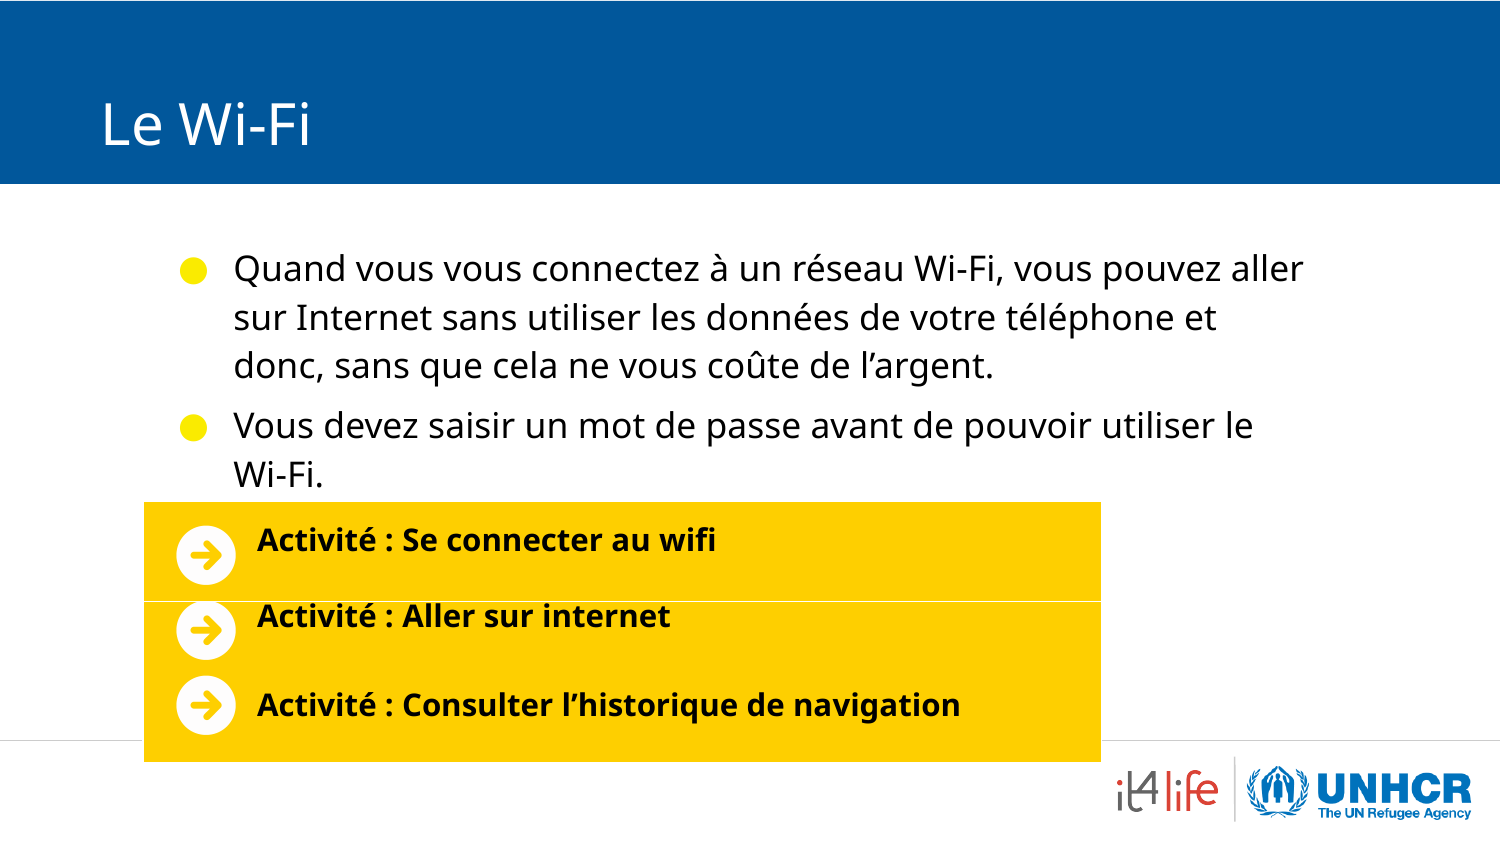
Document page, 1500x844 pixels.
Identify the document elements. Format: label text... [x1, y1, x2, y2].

picture [0, 184, 1500, 844]
table_header Activité : Se connecter au wifi [144, 502, 1101, 601]
table_header Activité : Aller sur internet Activité : Consulter l’historique de navigation [144, 602, 1101, 762]
text_box Quand vous vous connectez à un réseau Wi-Fi, vous pouvez aller sur Internet sans utiliser les données de votre téléphone et donc, sans que cela ne vous coûte de l’argent. Vous devez saisir un mot de passe avant de pouvoir utiliser le Wi-Fi. [143, 224, 1324, 510]
title Le Wi-Fi [100, 33, 1439, 158]
text_box [0, 0, 1500, 184]
